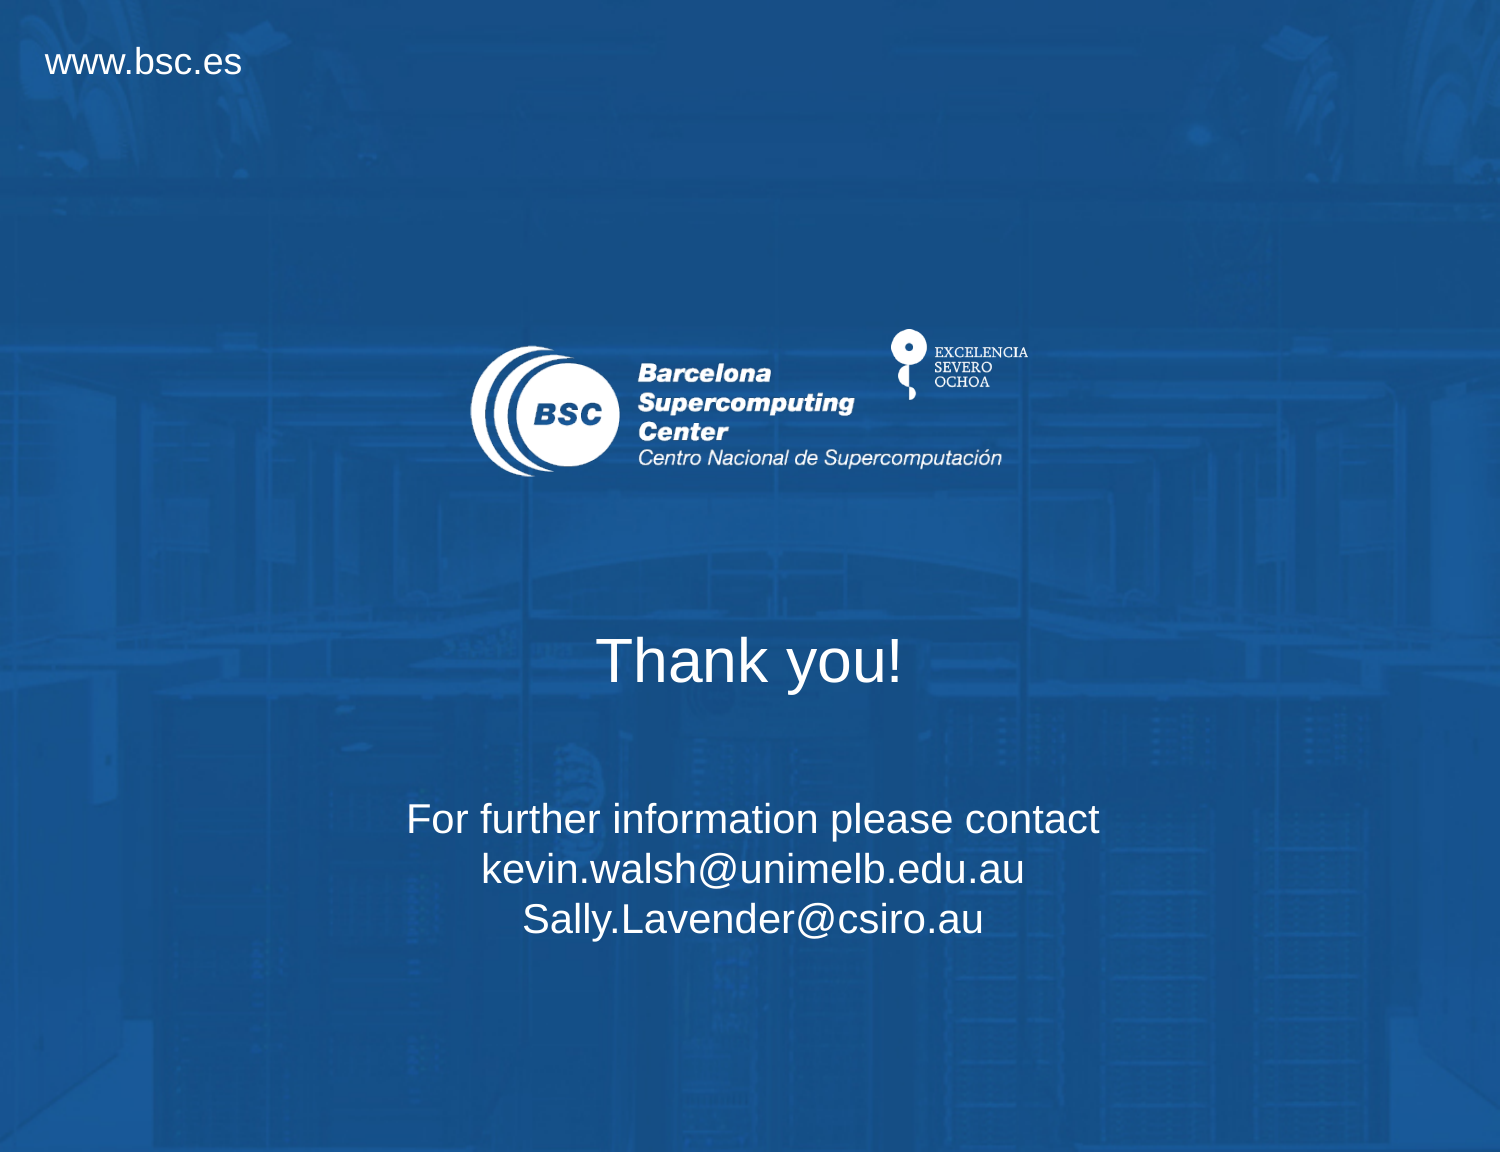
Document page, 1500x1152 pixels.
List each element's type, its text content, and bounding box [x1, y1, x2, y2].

text_box Thank you! [224, 609, 1275, 719]
text_box For further information please contact kevin.walsh@unimelb.edu.au Sally.Lavender@csiro.au [221, 780, 1285, 953]
picture [0, 0, 1500, 1152]
